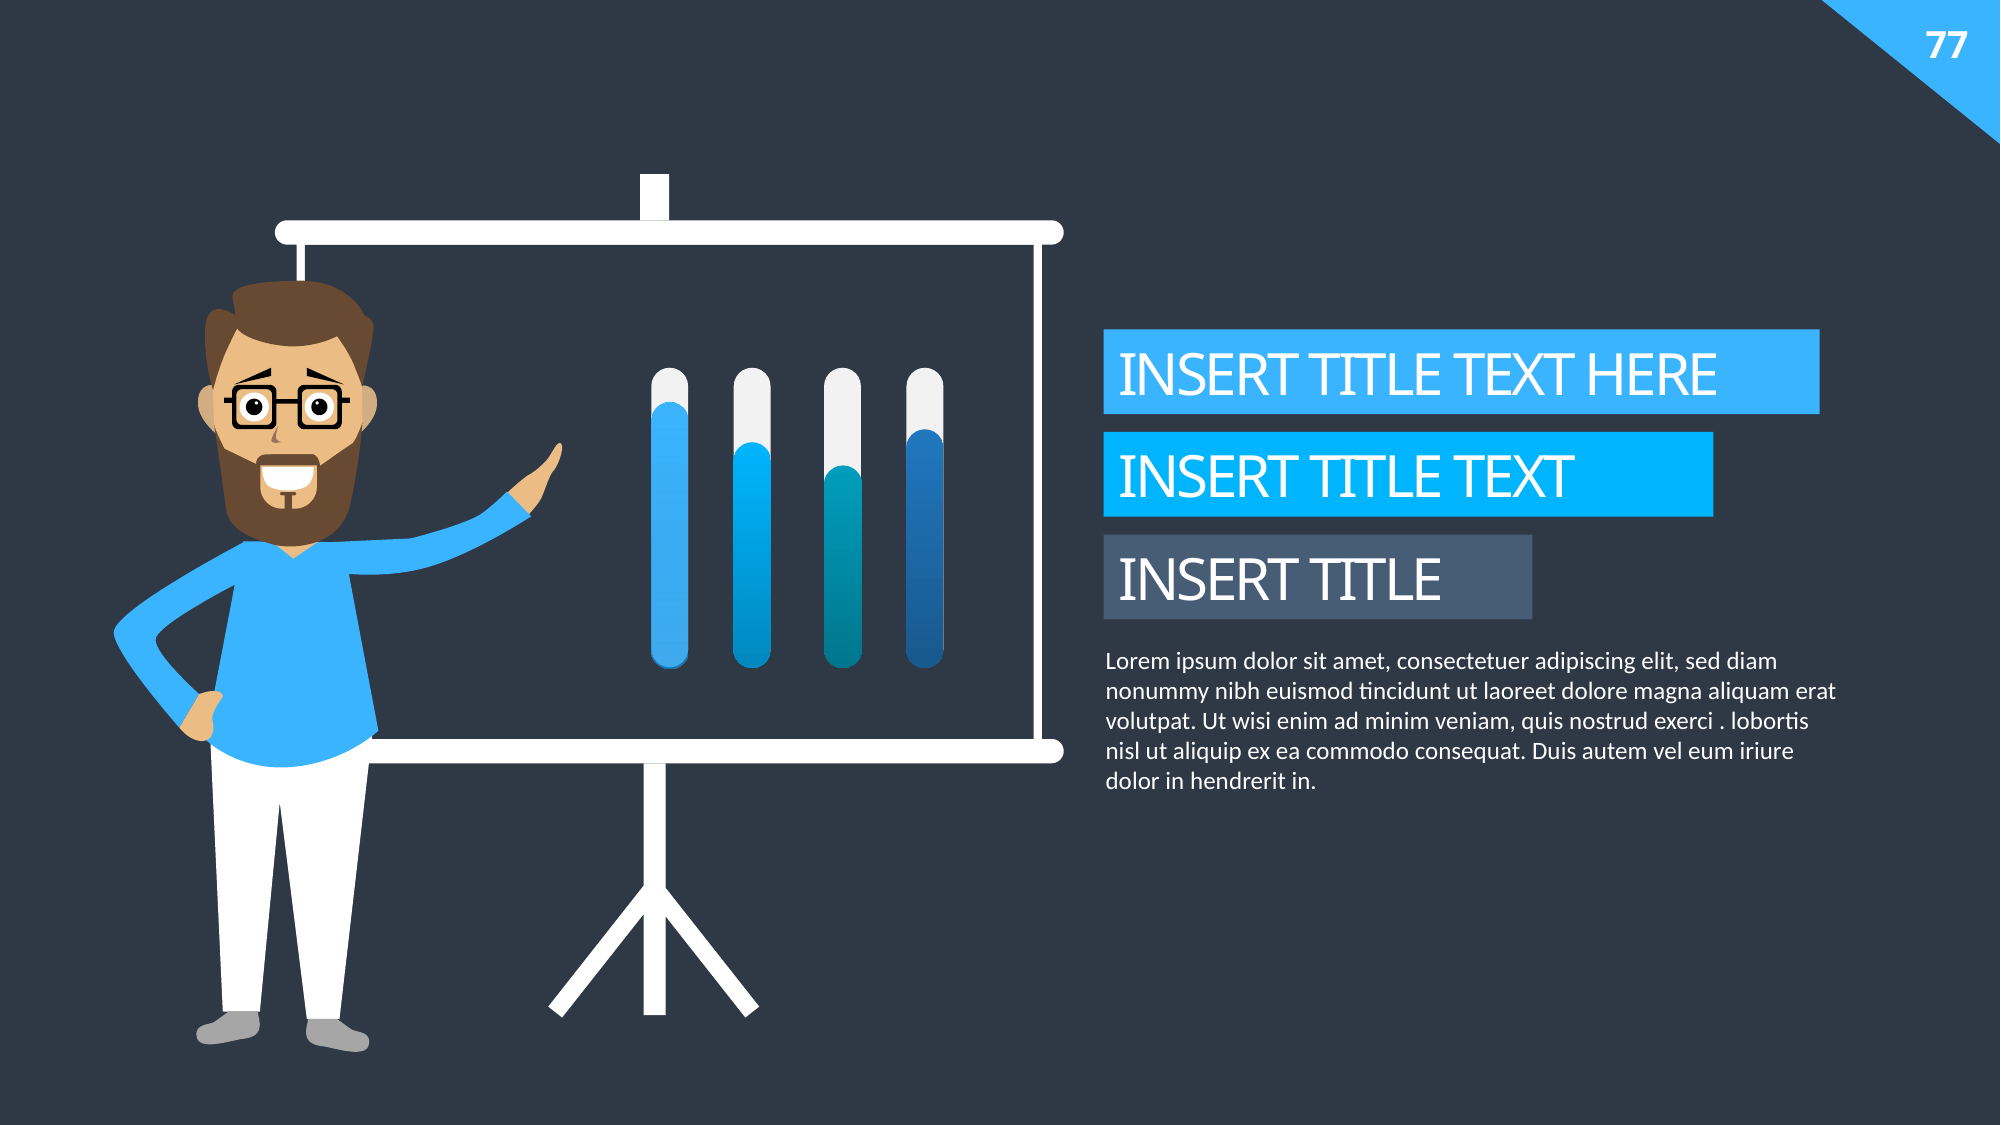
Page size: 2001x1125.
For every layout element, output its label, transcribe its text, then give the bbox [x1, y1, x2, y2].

text_box INSERT TITLE TEXT HERE [1103, 329, 1820, 415]
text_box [274, 174, 1064, 1018]
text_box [113, 280, 563, 1052]
text_box Lorem ipsum dolor sit amet, consectetuer adipiscing elit, sed diam nonummy nibh euismod tincidunt ut laoreet dolore magna aliquam erat volutpat. Ut wisi enim ad minim veniam, quis nostrud exerci . lobortis nisl ut aliquip ex ea commodo consequat. Duis autem vel eum iriure dolor in hendrerit in. [1090, 637, 1853, 832]
text_box INSERT TITLE TEXT [1103, 431, 1714, 517]
text_box INSERT TITLE [1103, 534, 1533, 620]
